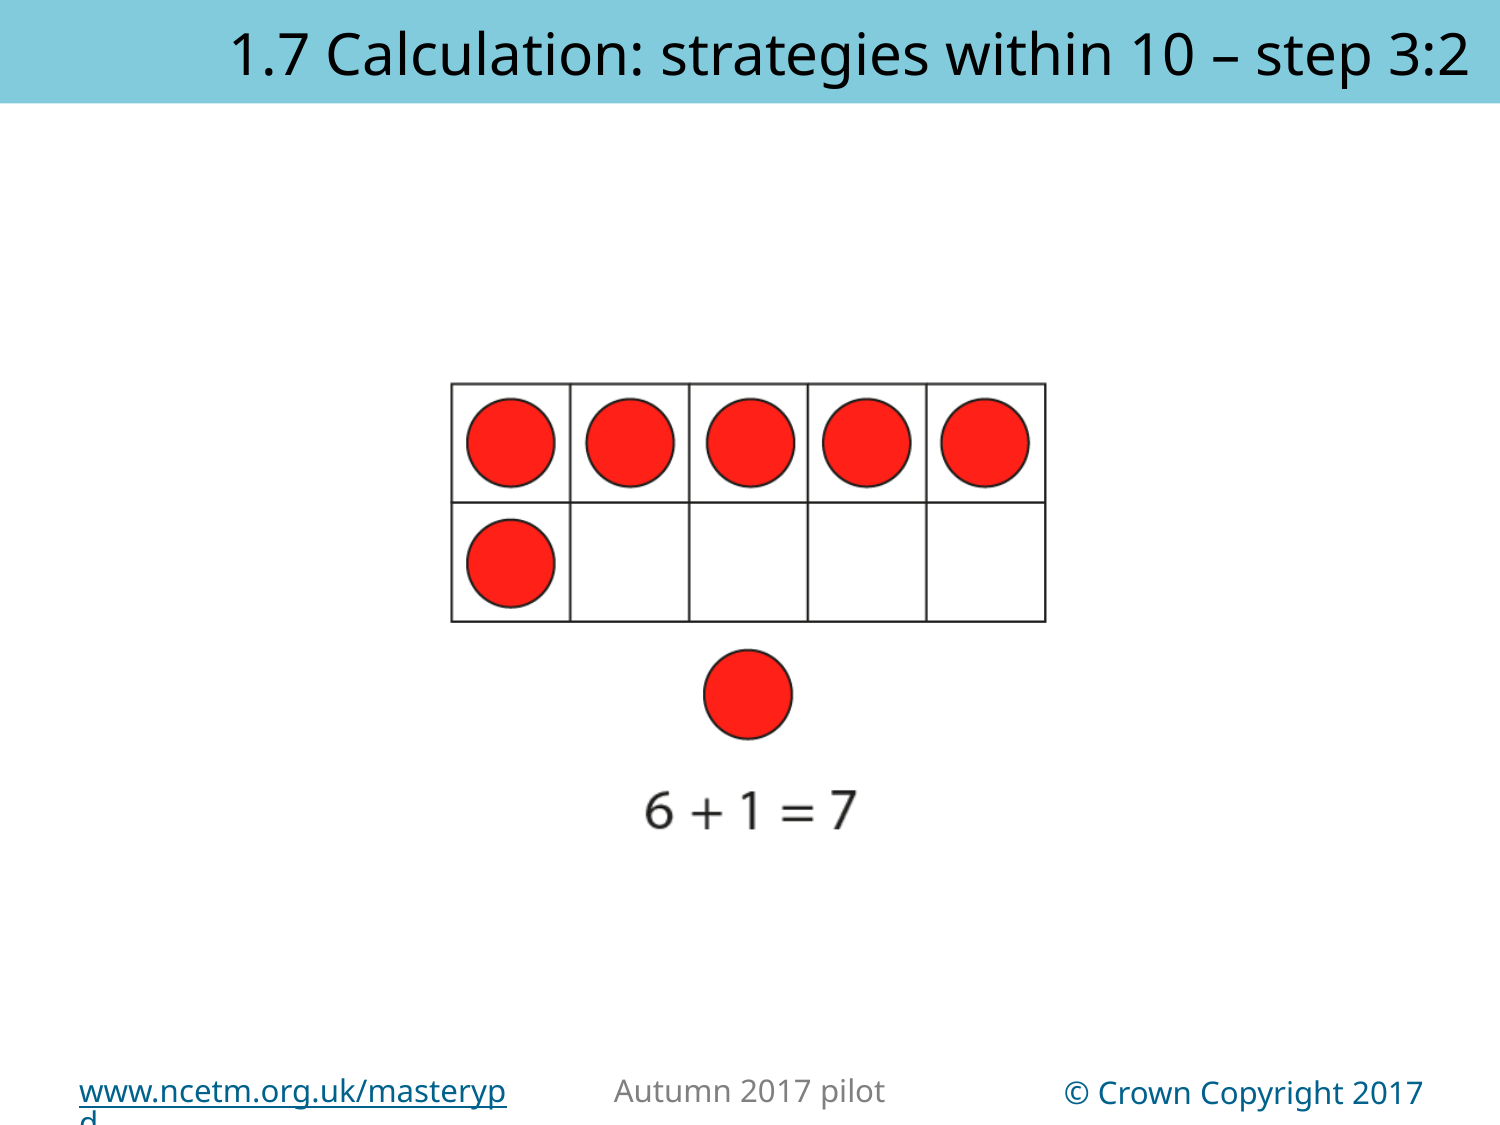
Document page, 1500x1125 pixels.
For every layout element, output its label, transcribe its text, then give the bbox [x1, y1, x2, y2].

list 1.7 Calculation: strategies within 10 – step 3:2 [0, 0, 1500, 104]
picture [450, 373, 1050, 743]
picture [537, 775, 892, 850]
